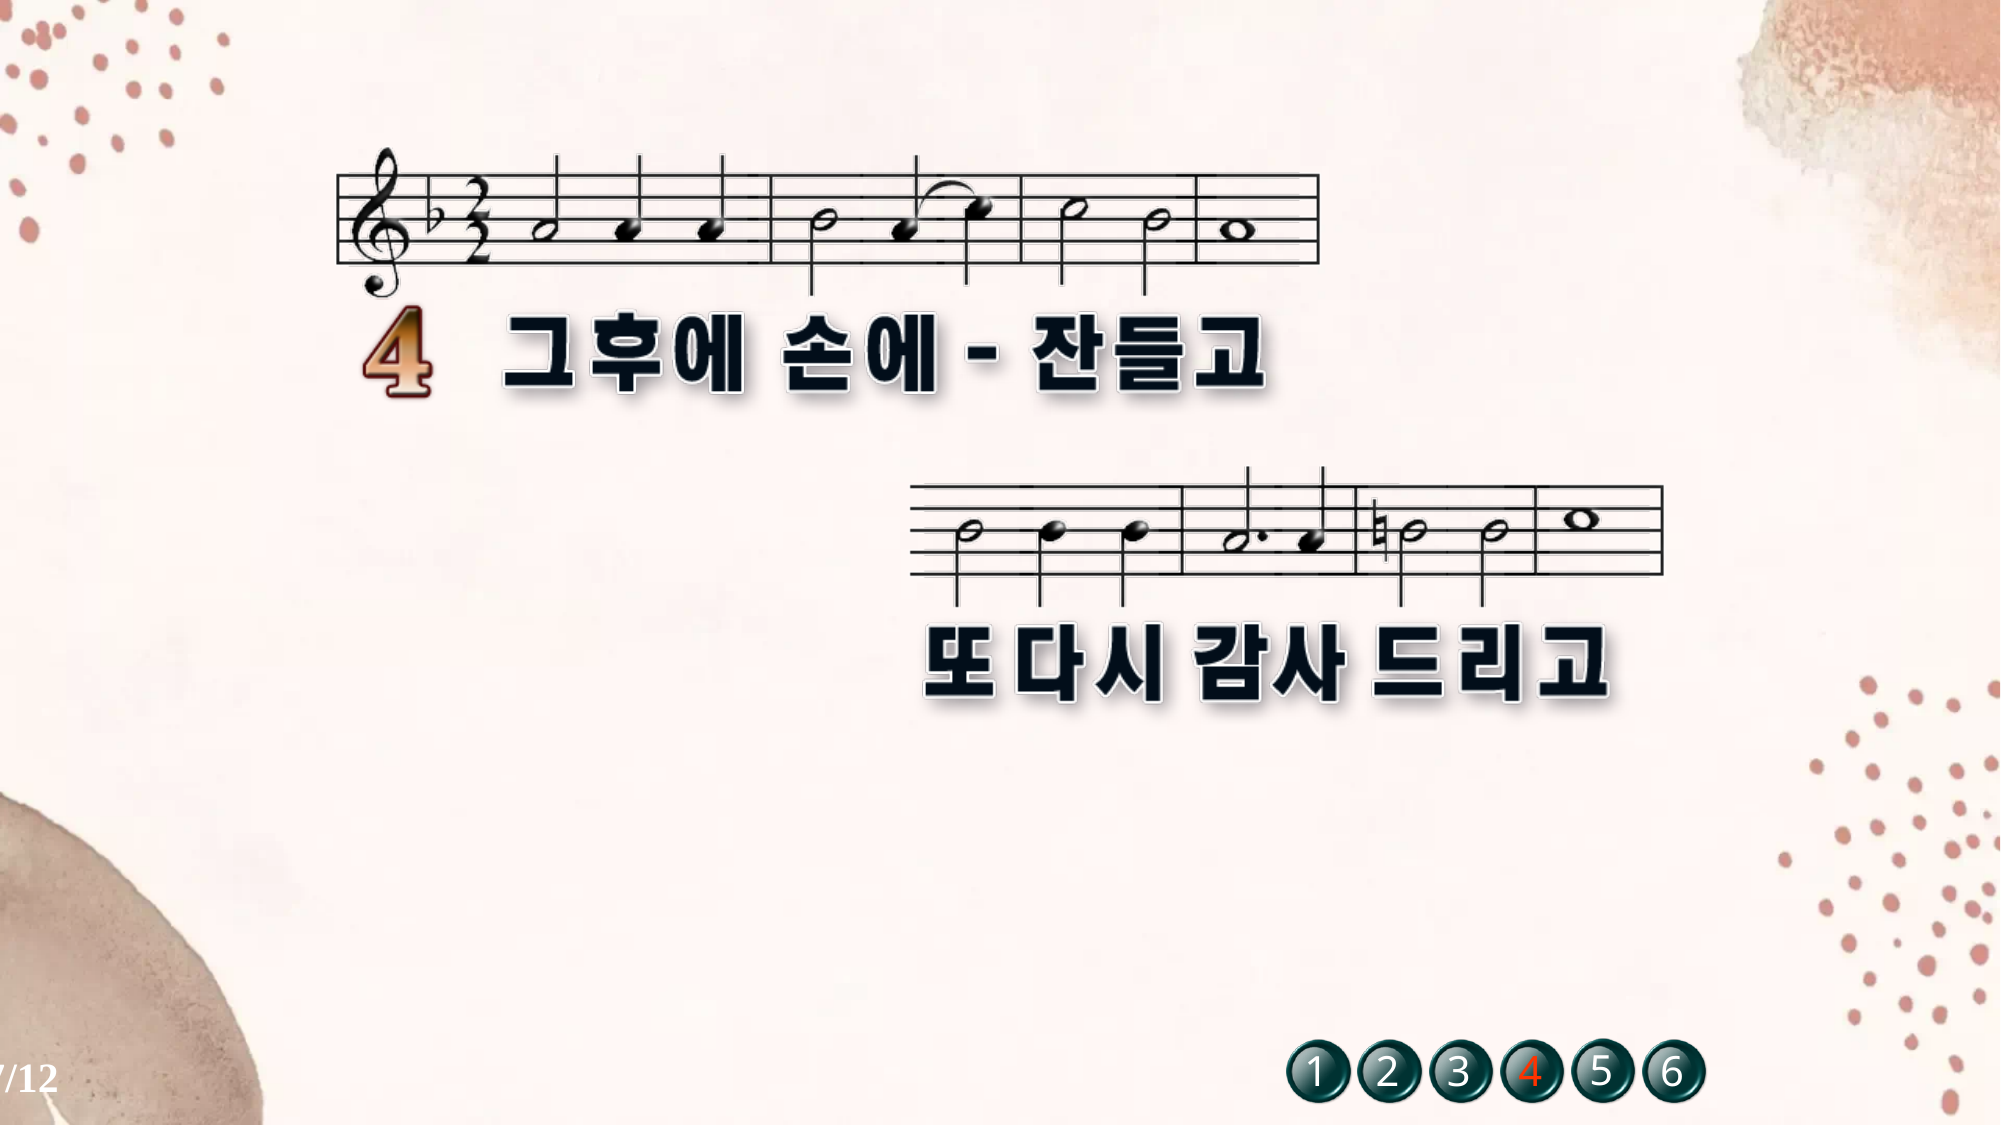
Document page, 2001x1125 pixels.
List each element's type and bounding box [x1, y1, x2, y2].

text_box [1497, 1035, 1567, 1106]
text_box [1354, 1035, 1425, 1106]
picture [0, 0, 2001, 1125]
text_box [1426, 1035, 1496, 1106]
text_box [1568, 1034, 1638, 1106]
text_box [1283, 1035, 1354, 1106]
text_box [1639, 1035, 1709, 1106]
